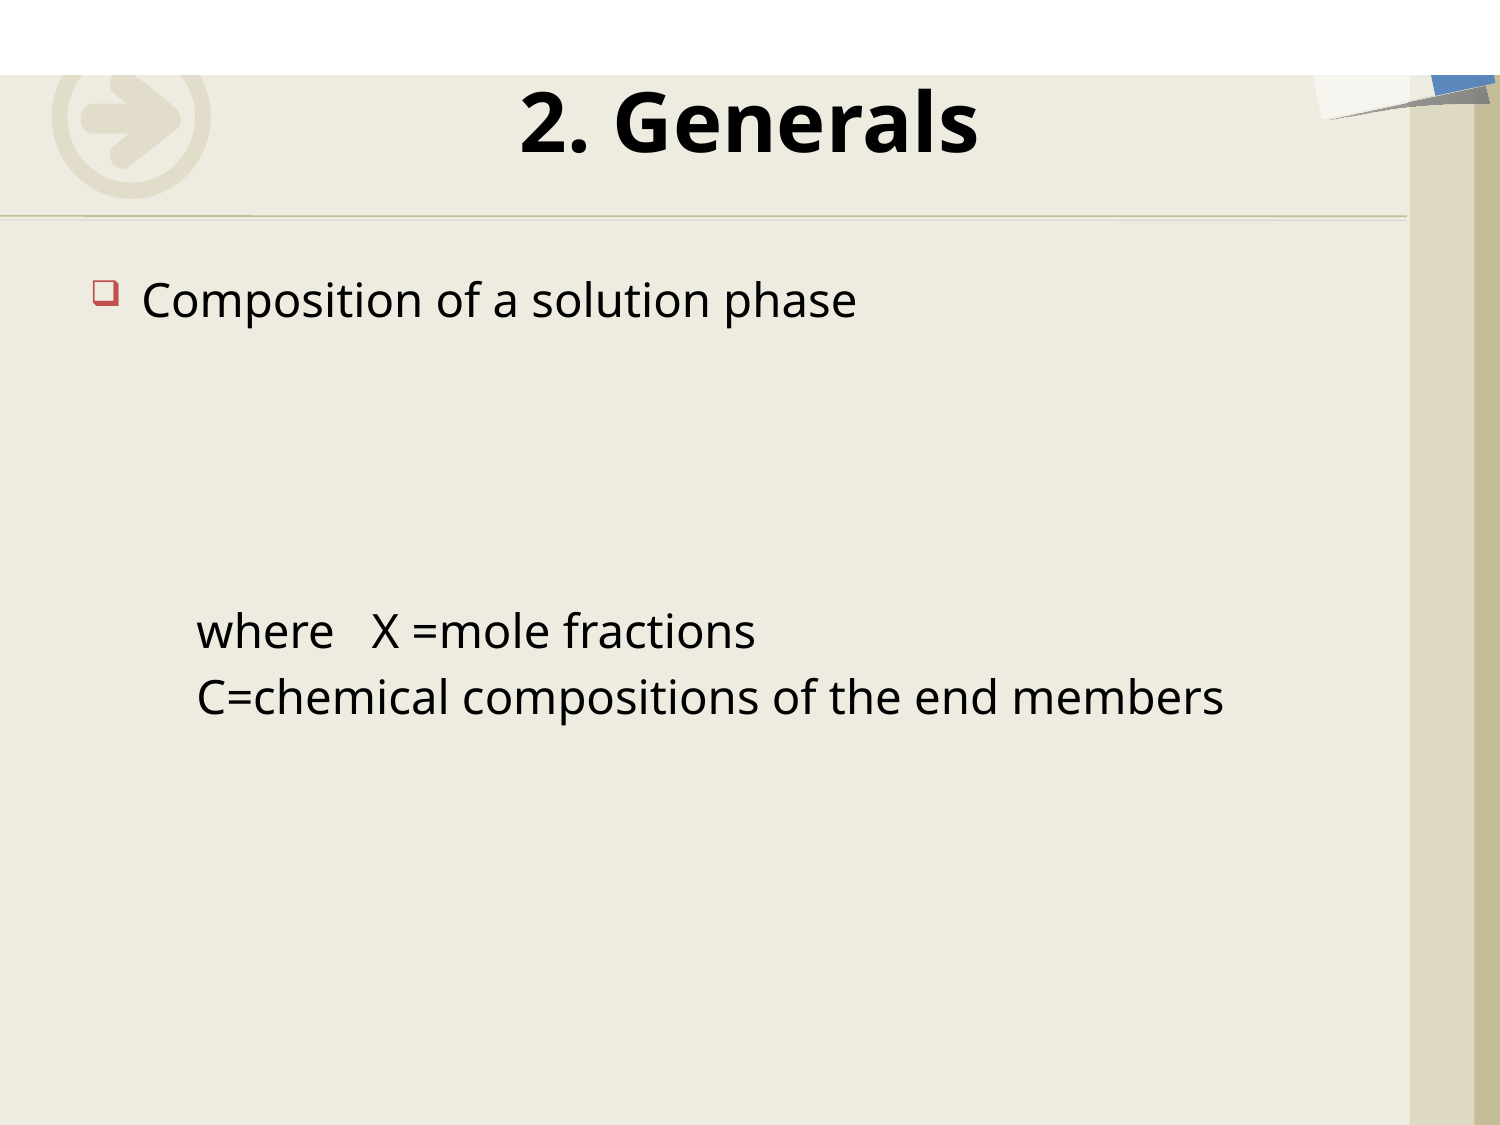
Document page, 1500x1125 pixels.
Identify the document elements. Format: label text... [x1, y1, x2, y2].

text_box [0, 0, 1500, 75]
title 2. Generals [75, 75, 1425, 213]
